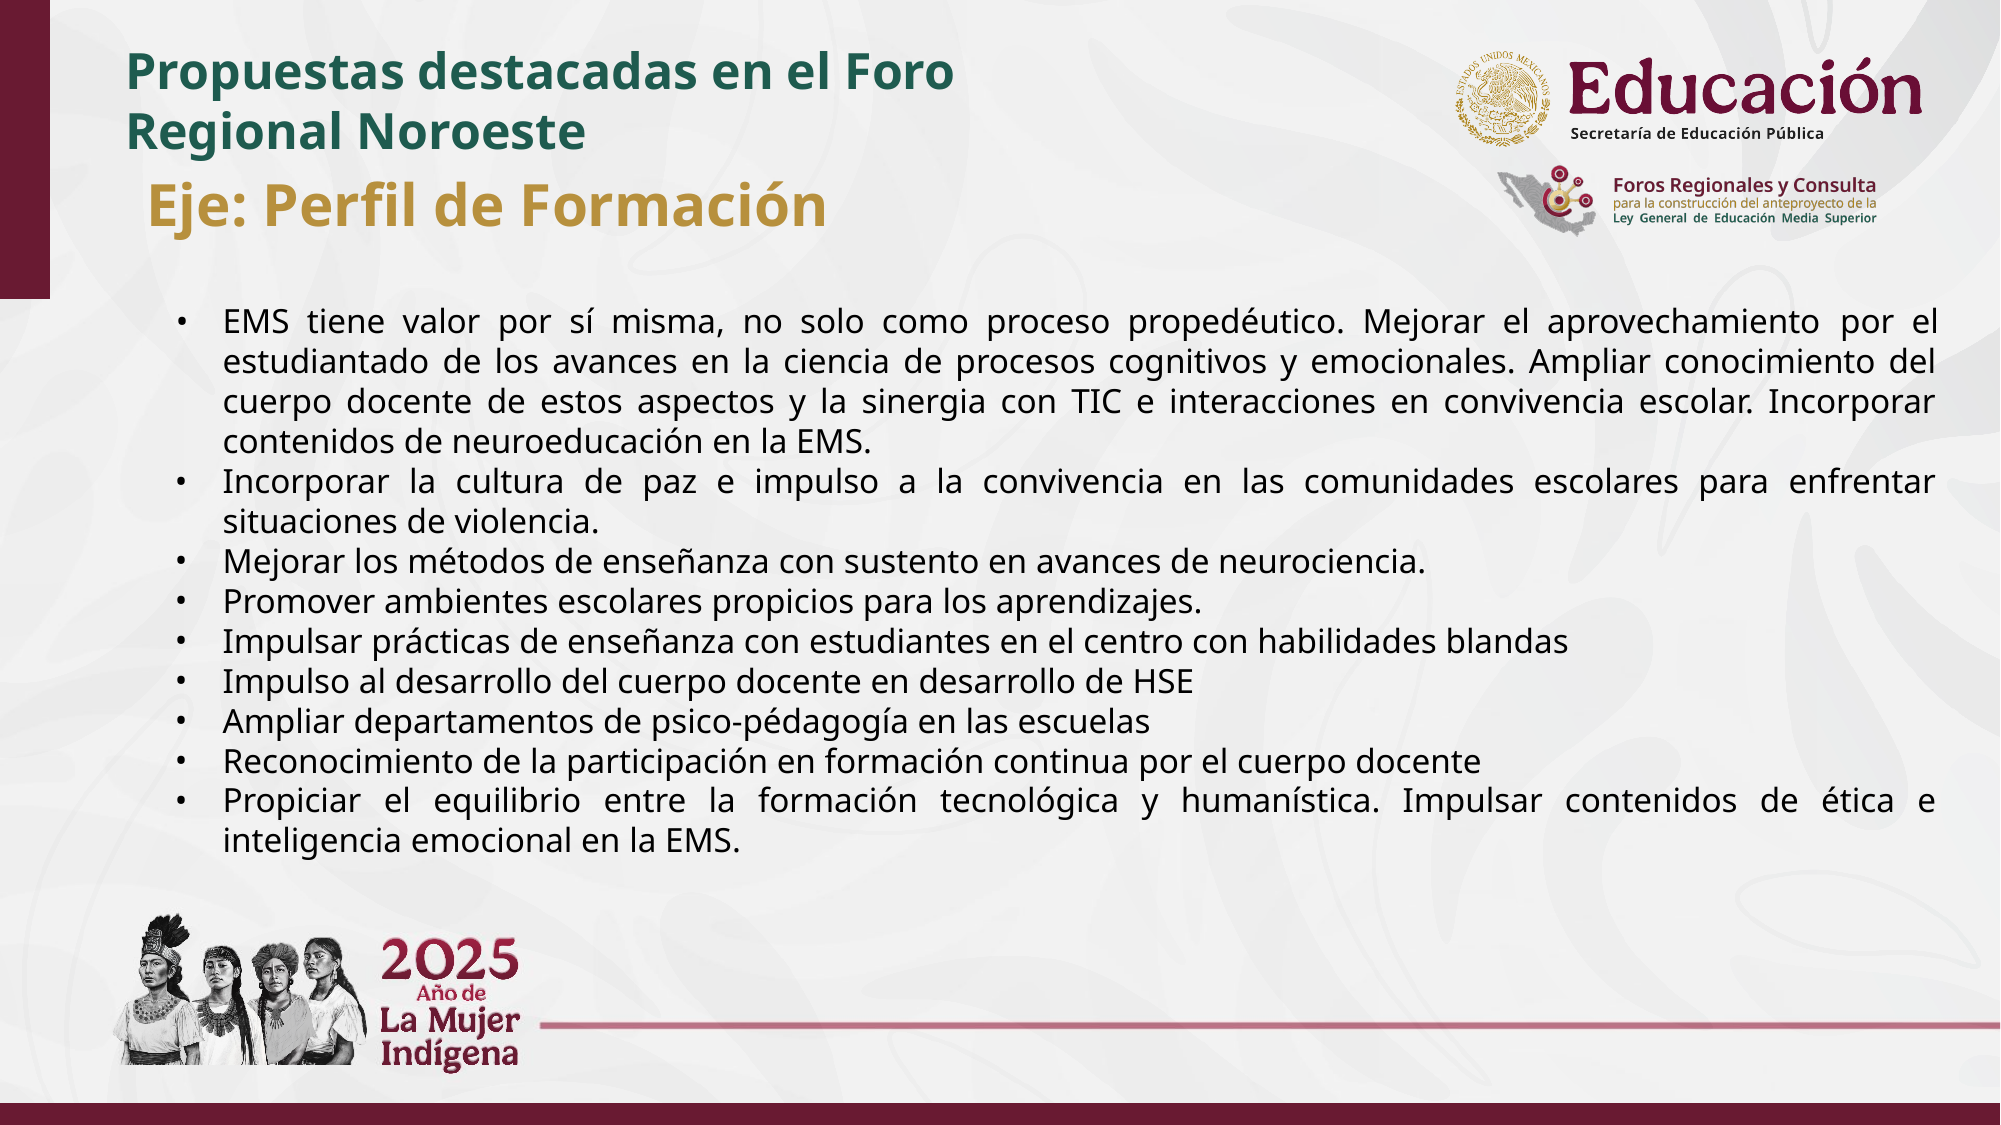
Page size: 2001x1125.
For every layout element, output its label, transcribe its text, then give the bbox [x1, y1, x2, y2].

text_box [1455, 51, 1922, 237]
text_box Eje: Perfil de Formación [131, 161, 1132, 247]
text_box EMS tiene valor por sí misma, no solo como proceso propedéutico. Mejorar el aprovechamiento por el estudiantado de los avances en la ciencia de procesos cognitivos y emocionales. Ampliar conocimiento del cuerpo docente de estos aspectos y la sinergia con TIC e interacciones en convivencia escolar. Incorporar contenidos de neuroeducación en la EMS. Incorporar la cultura de paz e impulso a la convivencia en las comunidades escolares para enfrentar situaciones de violencia. Mejorar los métodos de enseñanza con sustento en avances de neurociencia. Promover ambientes escolares propicios para los aprendizajes. Impulsar prácticas de enseñanza con estudiantes en el centro con habilidades blandas Impulso al desarrollo del cuerpo docente en desarrollo de HSE Ampliar departamentos de psico-pédagogía en las escuelas Reconocimiento de la participación en formación continua por el cuerpo docente Propiciar el equilibrio entre la formación tecnológica y humanística. Impulsar contenidos de ética e inteligencia emocional en la EMS. [151, 275, 1954, 867]
picture [0, 0, 2001, 1125]
text_box Propuestas destacadas en el Foro Regional Noroeste [110, 32, 1111, 168]
